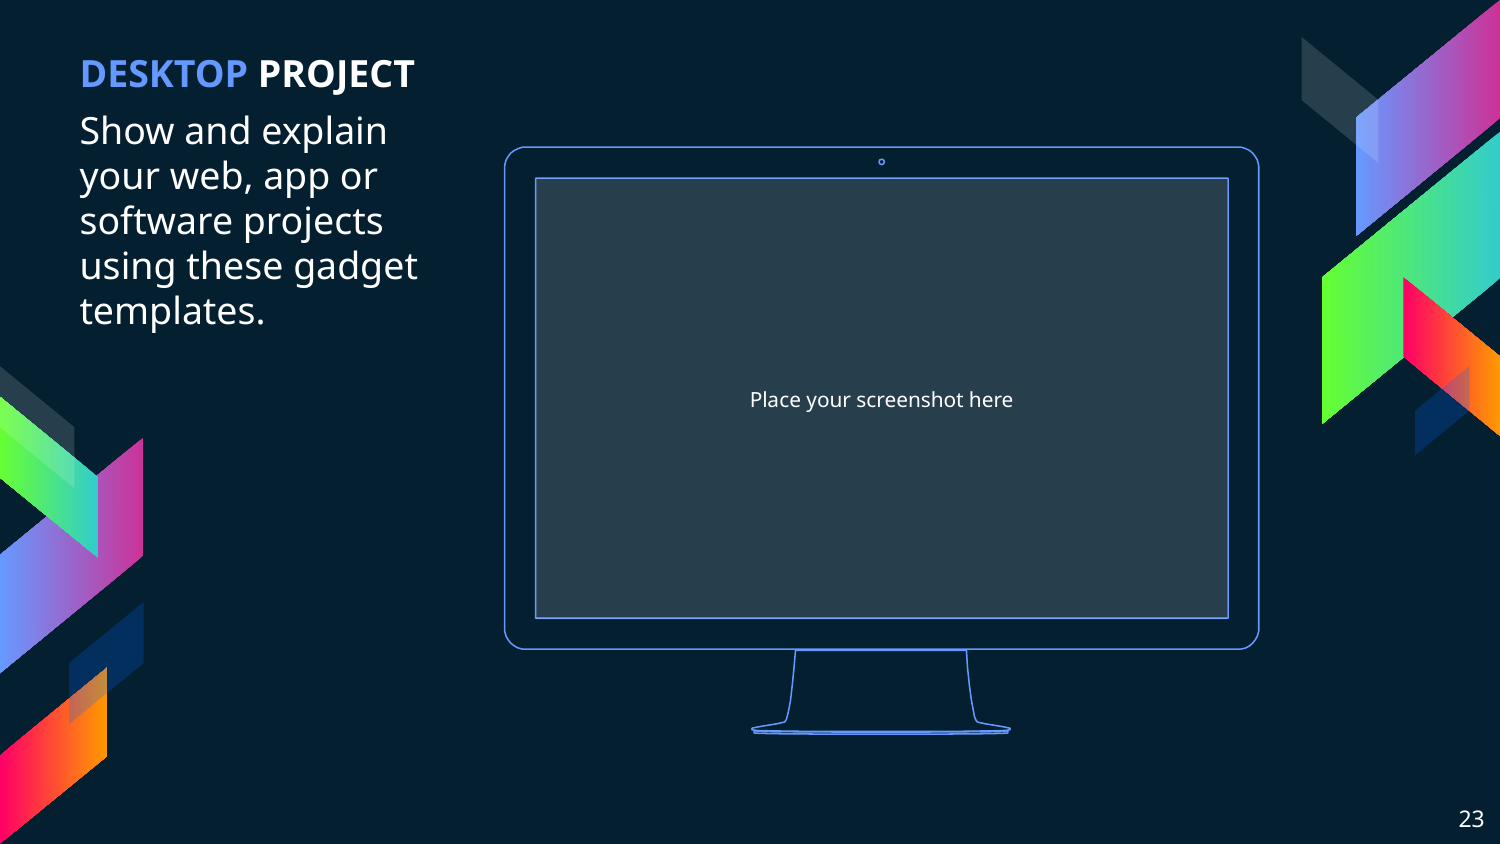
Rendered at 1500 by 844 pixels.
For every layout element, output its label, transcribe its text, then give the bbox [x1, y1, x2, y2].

text_box [504, 147, 1259, 735]
list DESKTOP PROJECT Show and explain your web, app or software projects using these gadget templates. [64, 94, 466, 348]
text_box Place your screenshot here [536, 178, 1228, 620]
slide_number ‹#› [1403, 789, 1500, 844]
